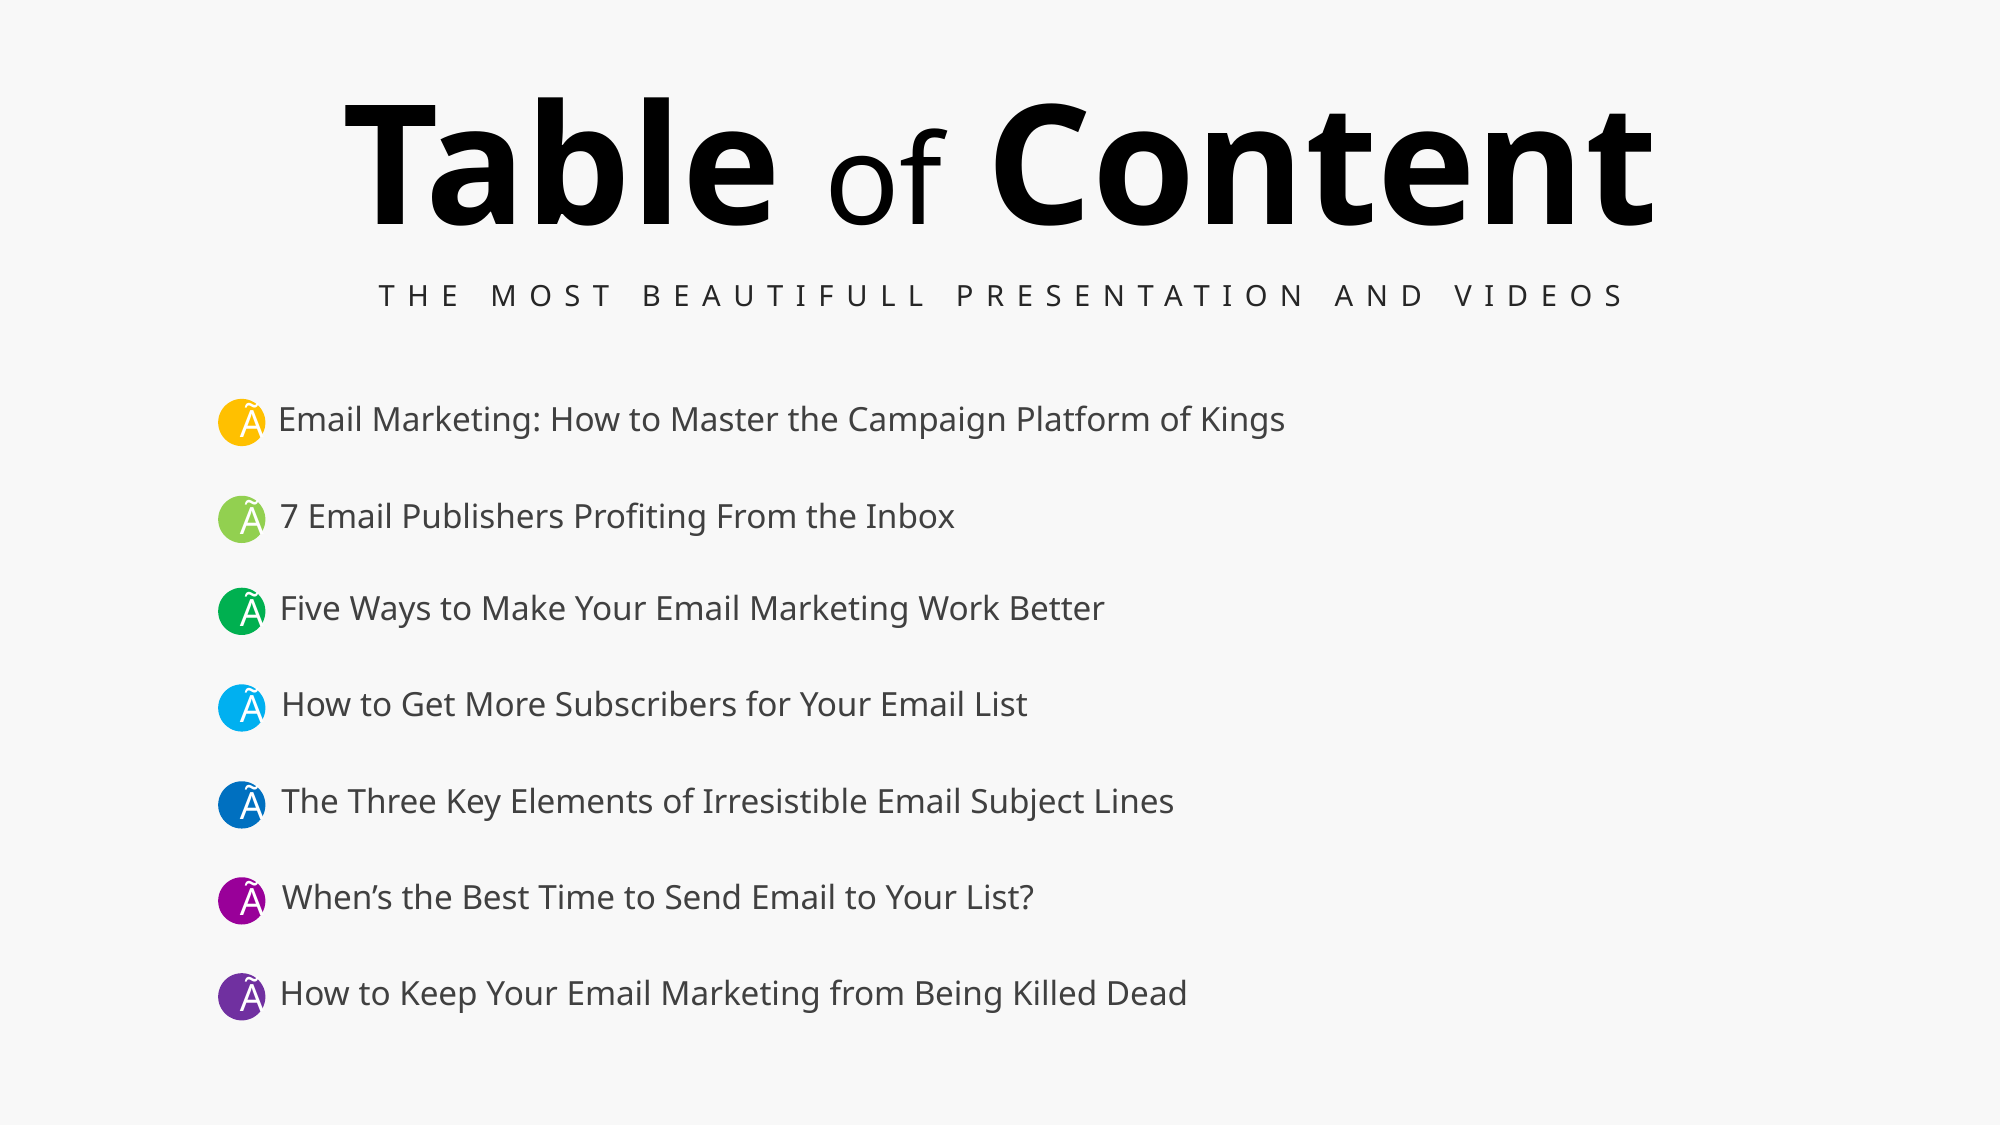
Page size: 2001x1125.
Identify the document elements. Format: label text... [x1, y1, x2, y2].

text_box Ã [217, 683, 267, 733]
text_box Table of Content [299, 50, 1701, 266]
text_box 7 Email Publishers Profiting From the Inbox [265, 487, 971, 543]
text_box The Three Key Elements of Irresistible Email Subject Lines [266, 773, 1191, 828]
text_box THE MOST BEAUTIFULL PRESENTATION AND VIDEOS [0, 271, 2000, 319]
text_box Ã [217, 494, 267, 545]
text_box Ã [217, 586, 267, 636]
text_box Ã [217, 876, 267, 926]
text_box Five Ways to Make Your Email Marketing Work Better [264, 579, 1122, 635]
text_box Ã [217, 972, 267, 1022]
text_box Ã [217, 780, 267, 830]
text_box How to Keep Your Email Marketing from Being Killed Dead [264, 964, 1205, 1020]
text_box When’s the Best Time to Send Email to Your List? [267, 868, 1051, 924]
text_box How to Get More Subscribers for Your Email List [266, 676, 1044, 731]
text_box Ã [217, 397, 267, 448]
text_box Email Marketing: How to Master the Campaign Platform of Kings [263, 390, 1303, 446]
